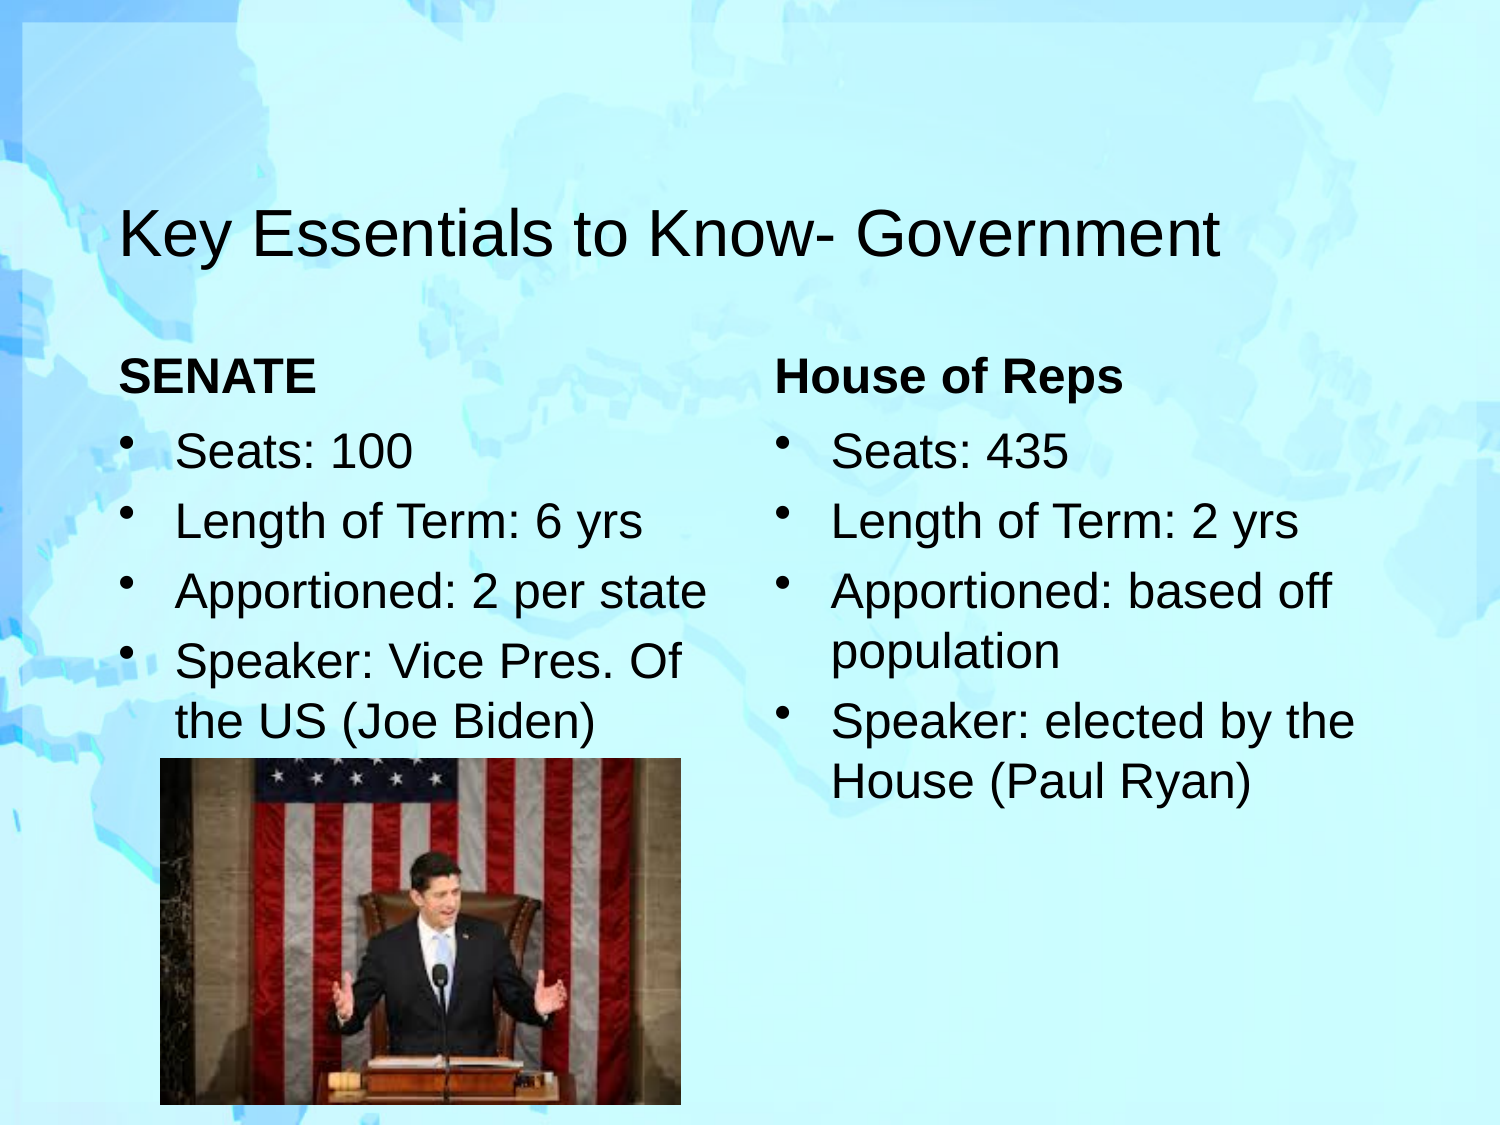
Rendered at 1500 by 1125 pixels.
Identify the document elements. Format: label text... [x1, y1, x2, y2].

title Key Essentials to Know- Government [103, 59, 1398, 278]
list SENATE [103, 275, 738, 410]
picture [0, 0, 1500, 1125]
list Seats: 100 Length of Term: 6 yrs Apportioned: 2 per state Speaker: Vice Pres. Of the US (Joe Biden) [103, 410, 738, 1016]
list Seats: 435 Length of Term: 2 yrs Apportioned: based off population Speaker: elected by the House (Paul Ryan) [759, 410, 1398, 1016]
list House of Reps [759, 275, 1398, 410]
